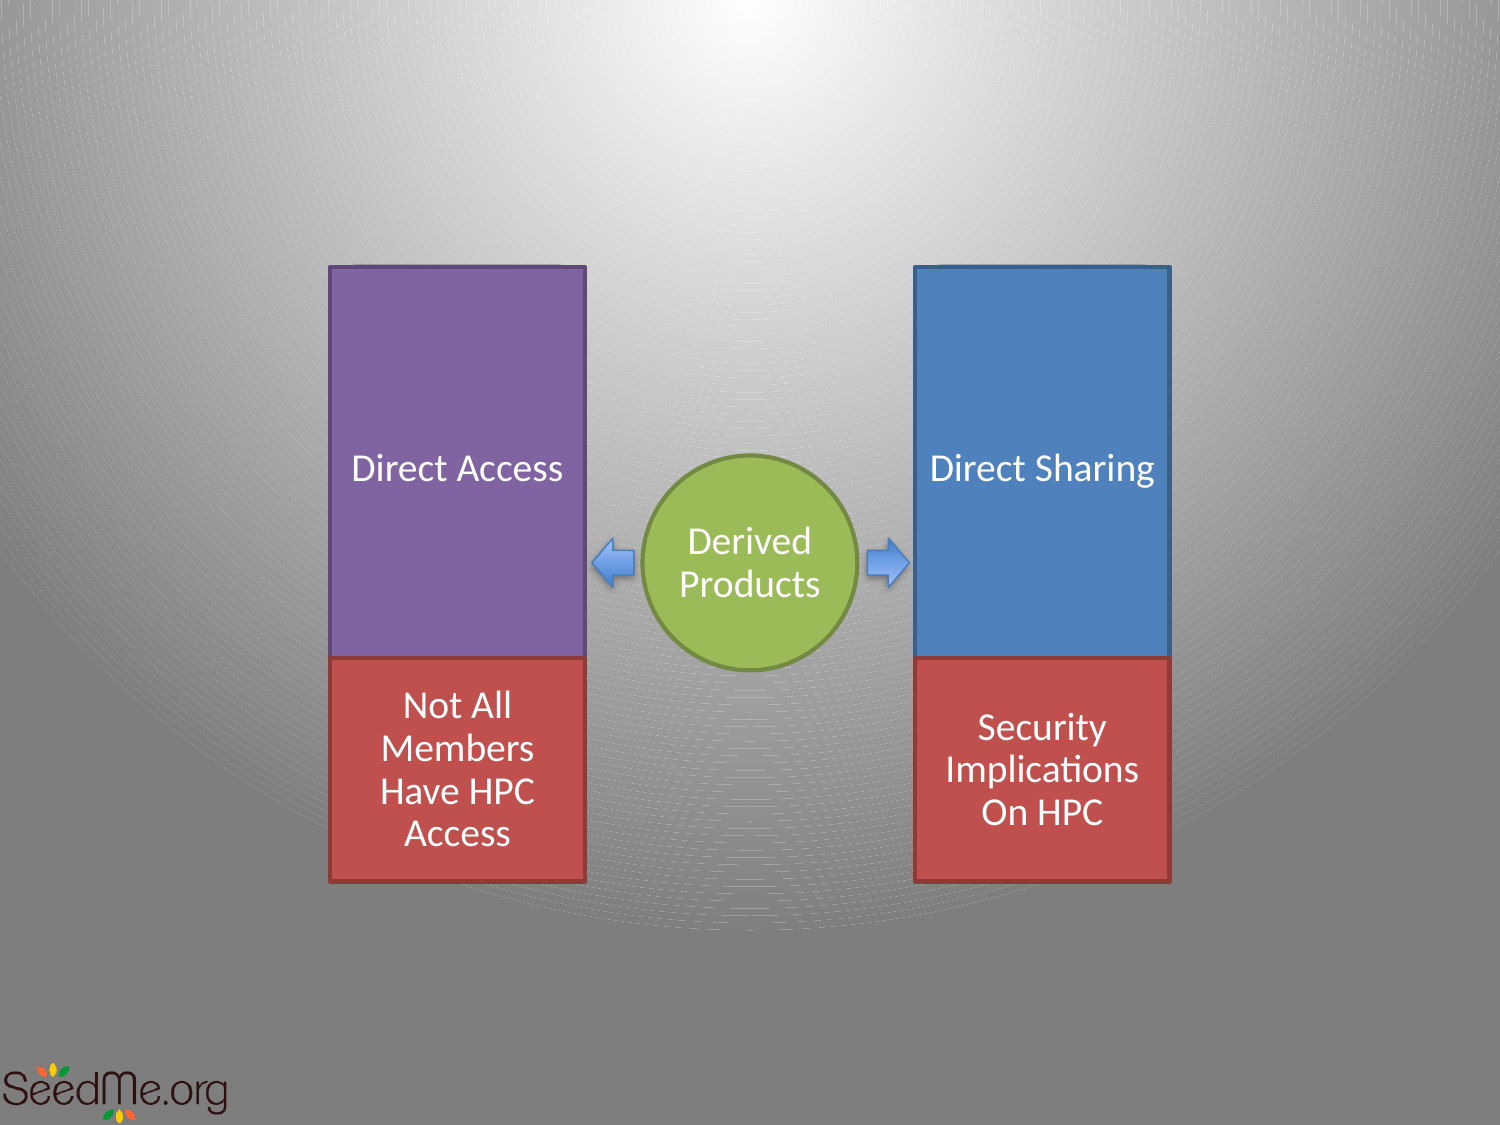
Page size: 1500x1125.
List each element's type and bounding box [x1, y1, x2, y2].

text_box [591, 537, 635, 589]
text_box [642, 455, 858, 671]
text_box [914, 658, 1170, 882]
text_box [914, 266, 1170, 657]
picture [1, 1060, 227, 1124]
text_box [330, 266, 586, 657]
text_box [866, 537, 909, 589]
text_box [330, 658, 586, 882]
